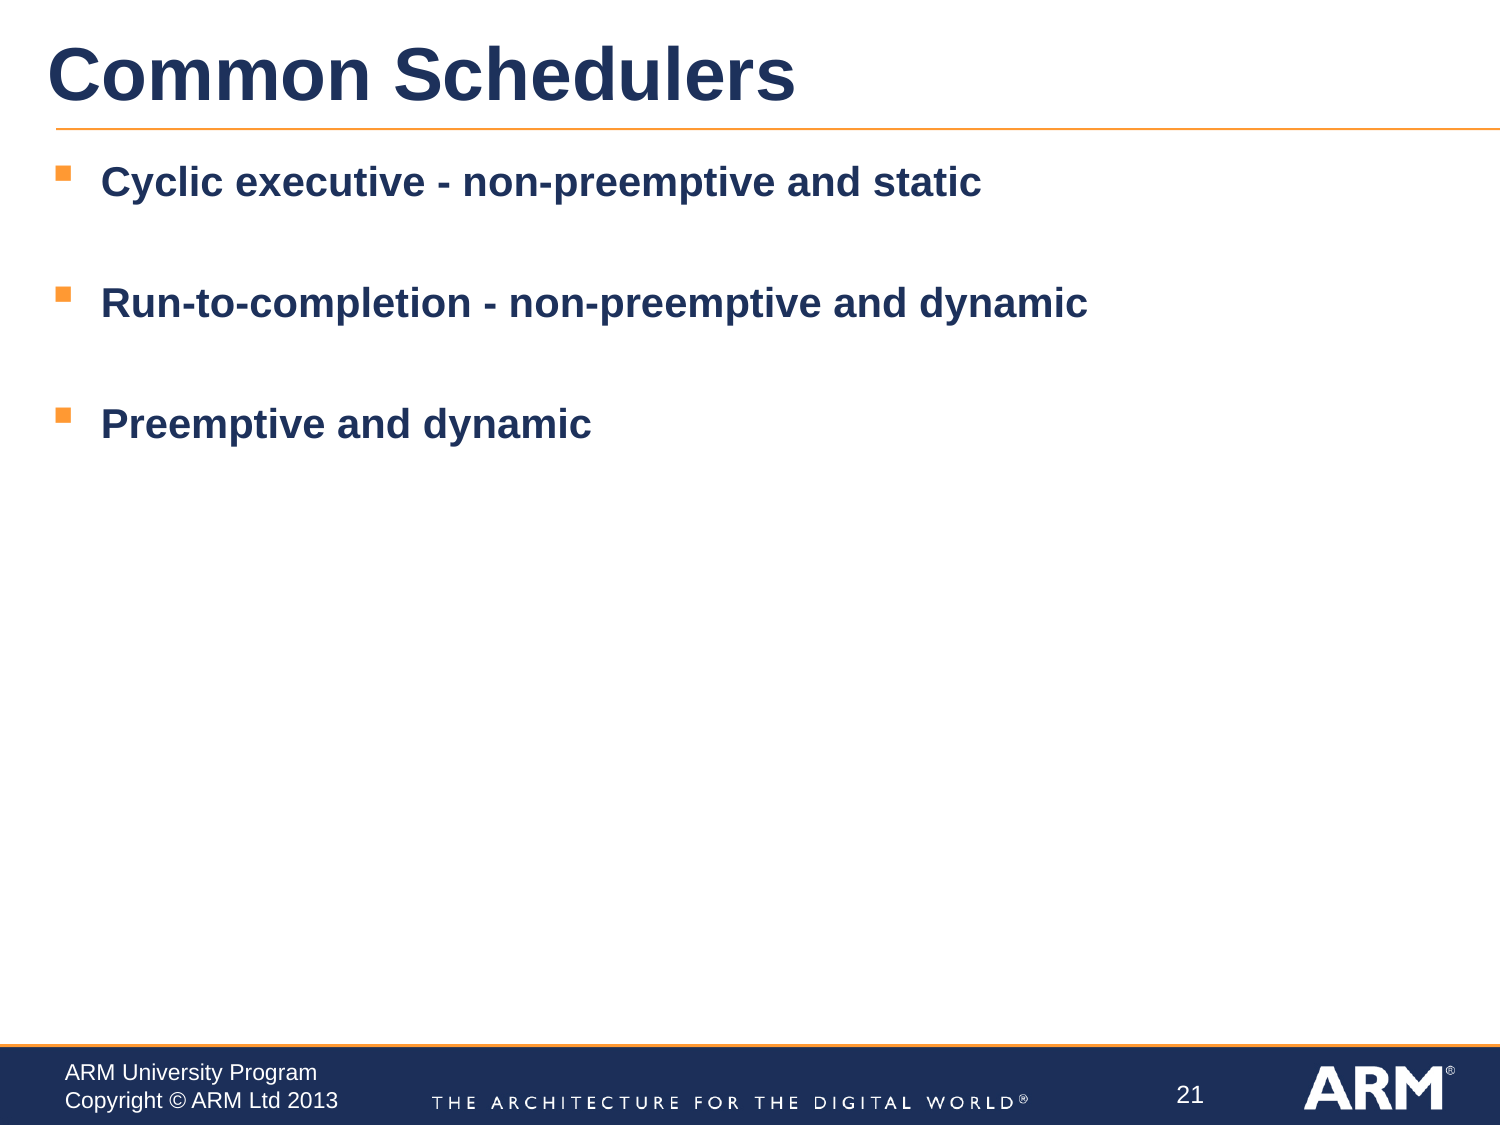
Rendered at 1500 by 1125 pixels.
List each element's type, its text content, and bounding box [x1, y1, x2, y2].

picture [0, 1048, 1500, 1125]
list Cyclic executive - non-preemptive and static Run-to-completion - non-preemptive and dynamic Preemptive and dynamic [38, 148, 1500, 1039]
title Common Schedulers [34, 1, 1500, 141]
